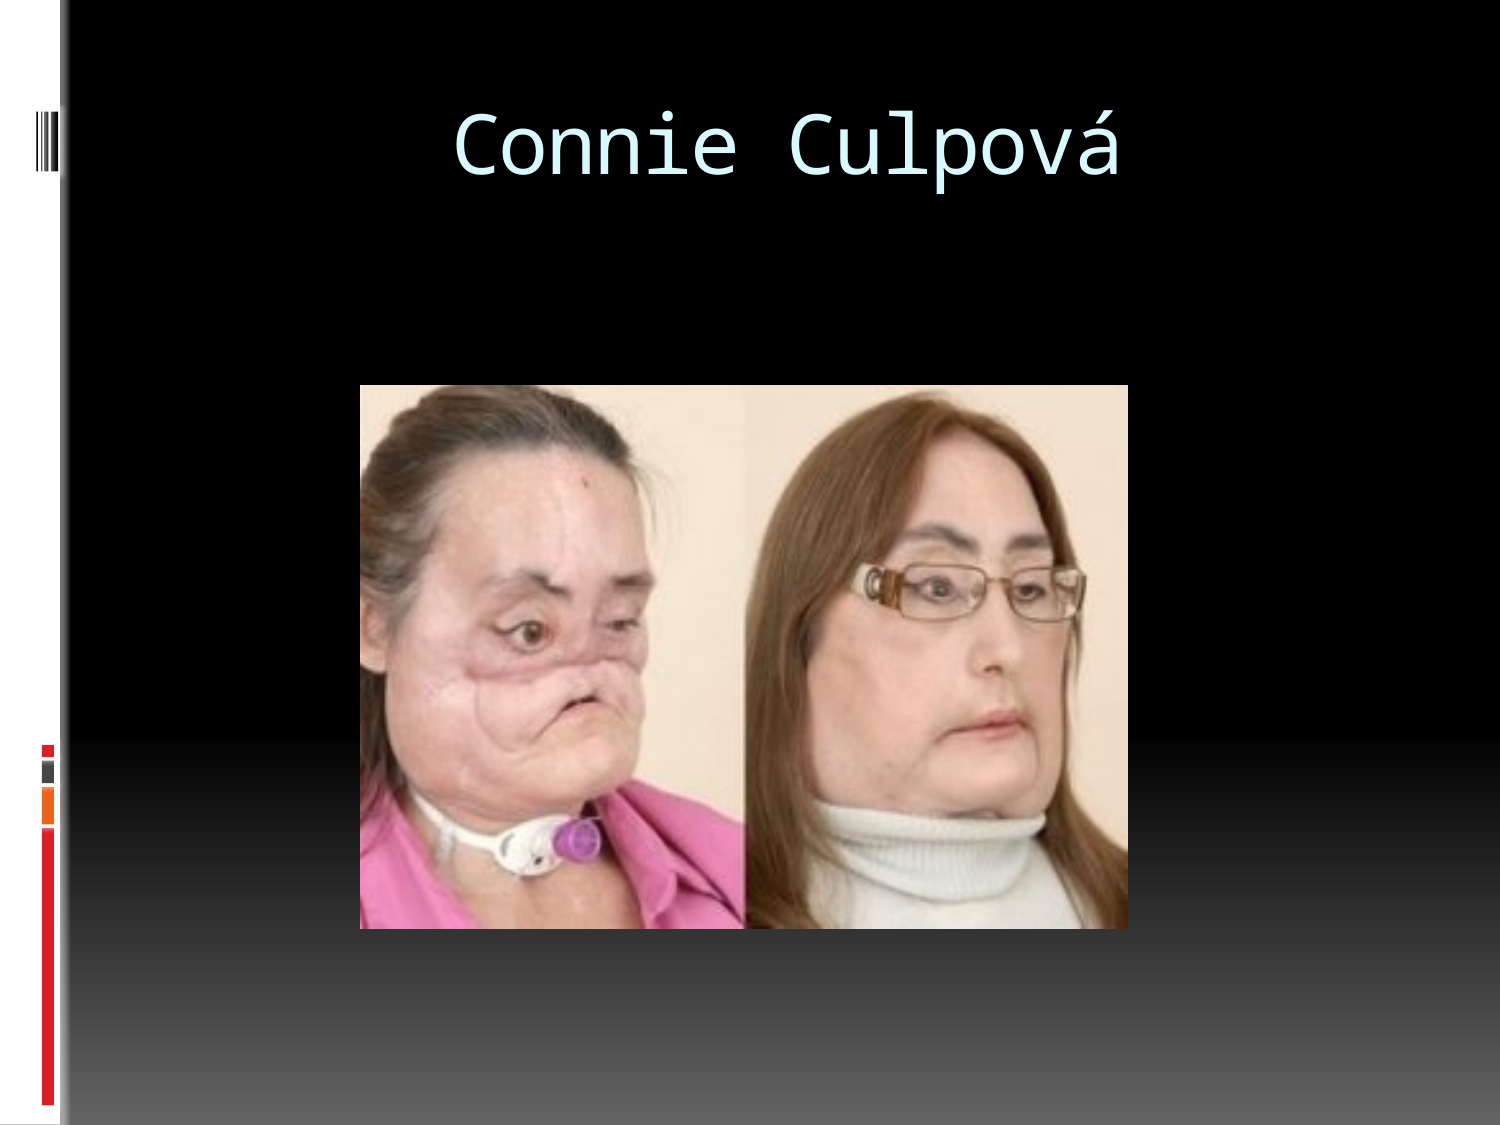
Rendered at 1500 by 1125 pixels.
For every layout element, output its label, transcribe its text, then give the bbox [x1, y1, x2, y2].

title Connie Culpová [150, 83, 1425, 234]
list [359, 384, 1129, 930]
